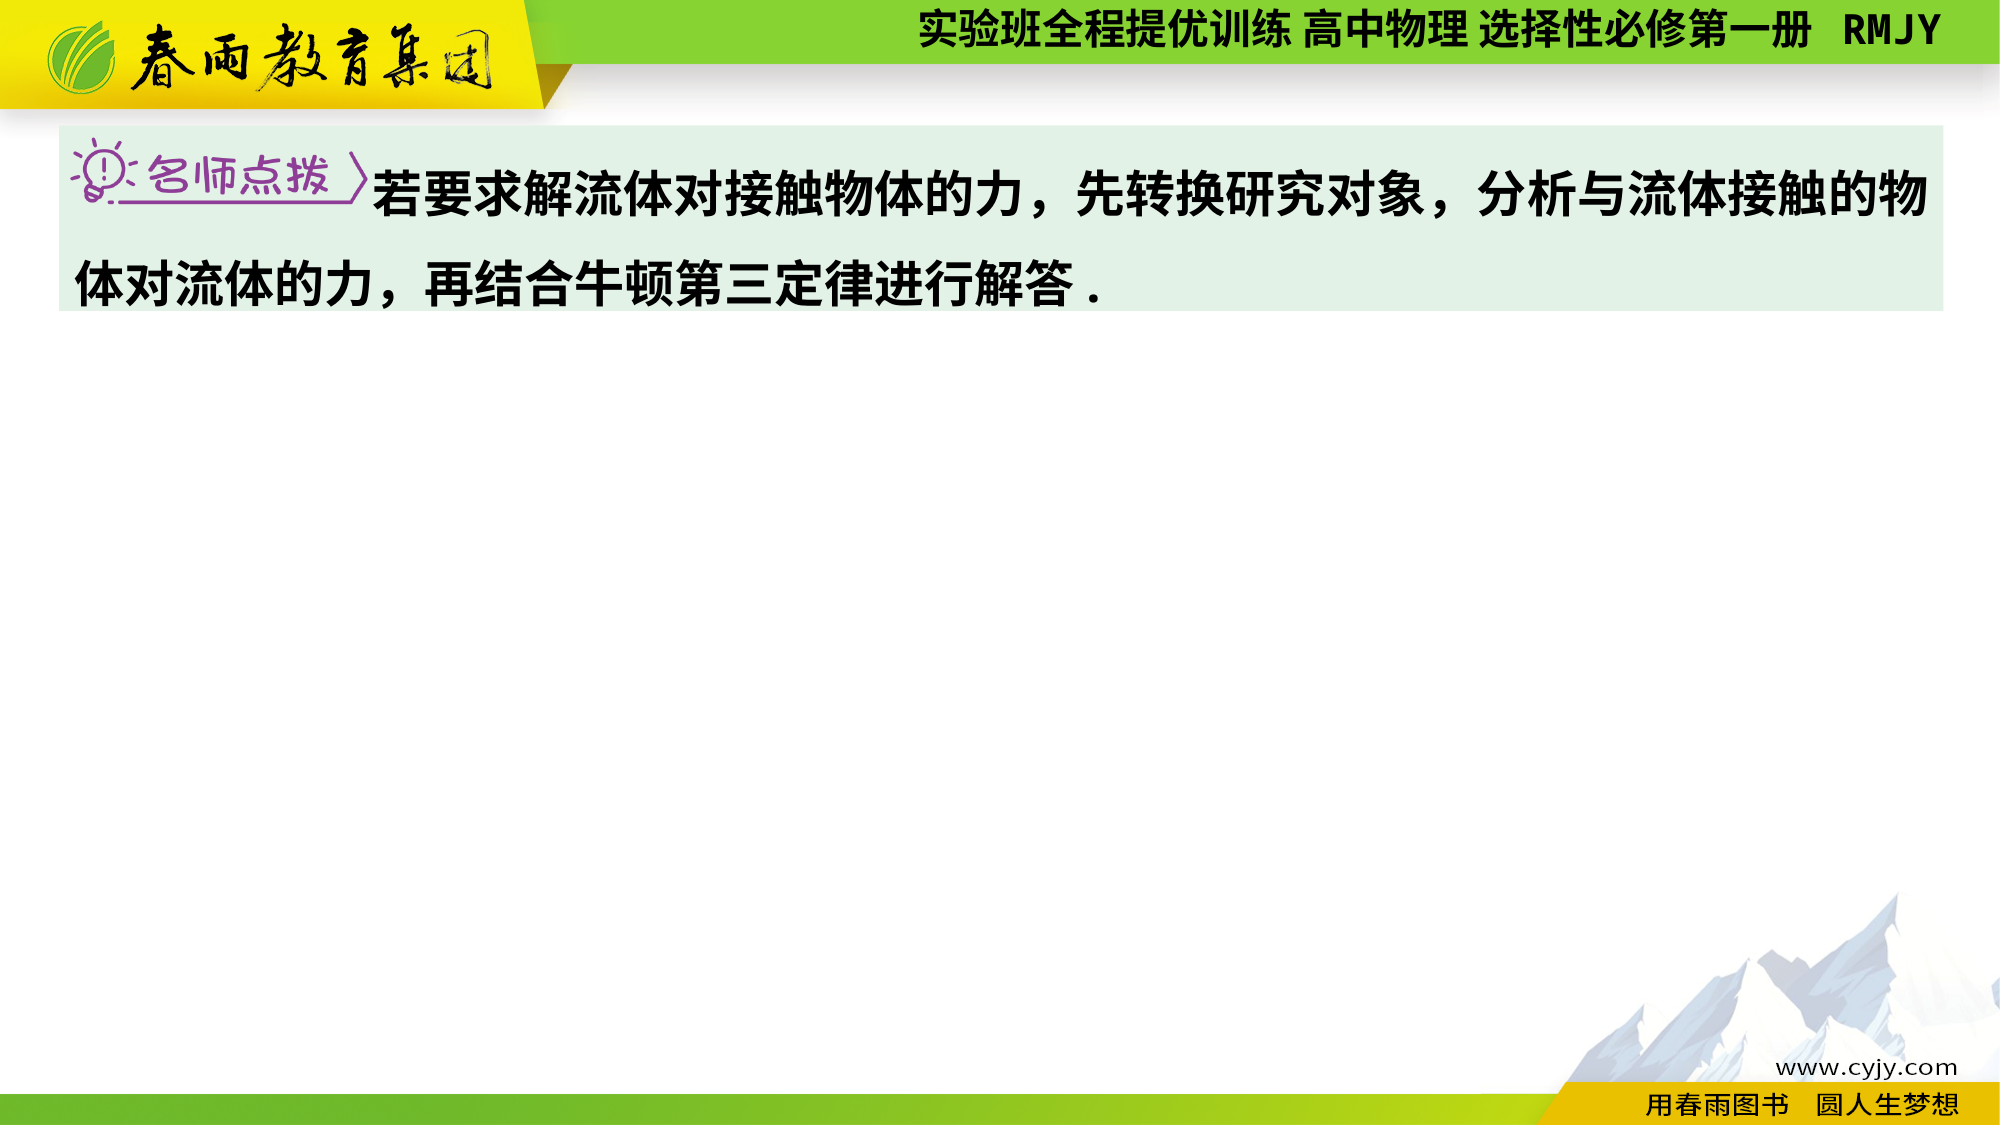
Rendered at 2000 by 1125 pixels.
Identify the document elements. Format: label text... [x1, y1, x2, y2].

list 若要求解流体对接触物体的力，先转换研究对象，分析与流体接触的物体对流体的力，再结合牛顿第三定律进行解答. [59, 125, 1944, 311]
picture [0, 0, 2000, 1125]
